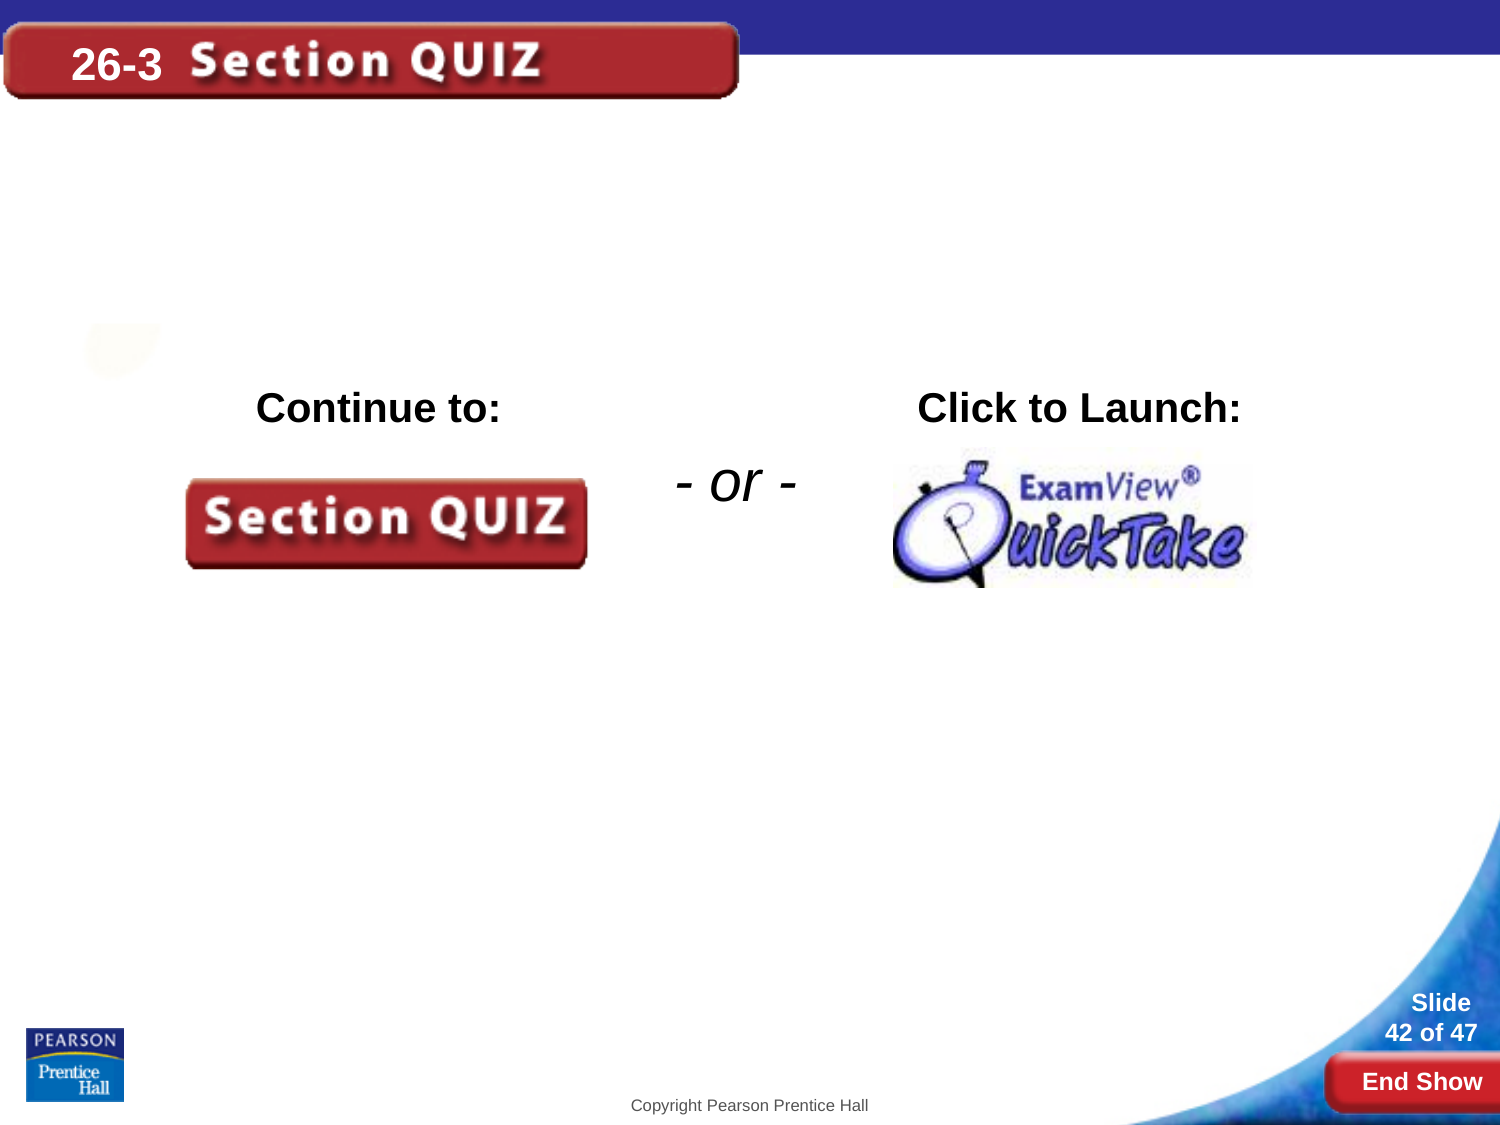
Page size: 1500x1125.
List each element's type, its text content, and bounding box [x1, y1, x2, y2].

footer Copyright Pearson Prentice Hall [512, 1087, 988, 1113]
picture [0, 0, 1500, 1125]
list [44, 179, 1440, 888]
text_box [871, 432, 1265, 618]
title 26-3 [2, 26, 179, 98]
